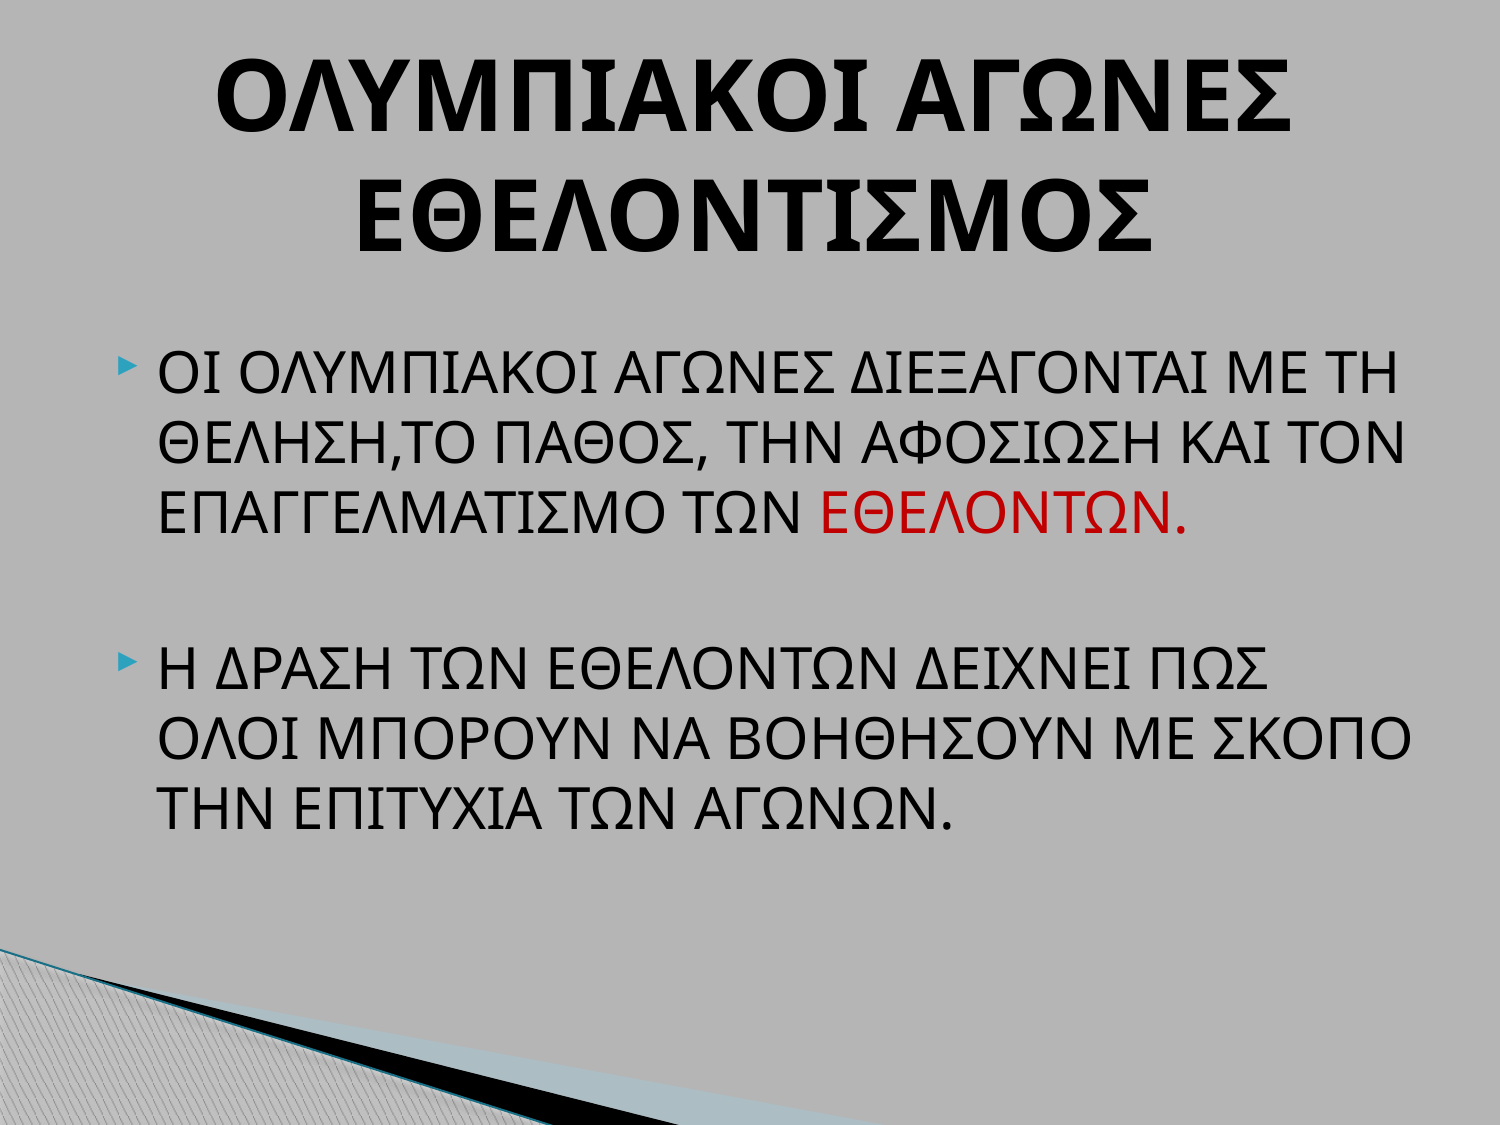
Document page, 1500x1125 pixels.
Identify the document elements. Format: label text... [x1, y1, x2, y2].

list ΟΙ ΟΛΥΜΠΙΑΚΟΙ ΑΓΩΝΕΣ ΔΙΕΞΑΓΟΝΤΑΙ ΜΕ ΤΗ ΘΕΛΗΣΗ,ΤΟ ΠΑΘΟΣ, ΤΗΝ ΑΦΟΣΙΩΣΗ ΚΑΙ ΤΟΝ ΕΠΑΓΓΕΛΜΑΤΙΣΜΟ ΤΩΝ ΕΘΕΛΟΝΤΩΝ. Η ΔΡΑΣΗ ΤΩΝ ΕΘΕΛΟΝΤΩΝ ΔΕΙΧΝΕΙ ΠΩΣ ΟΛΟΙ ΜΠΟΡΟΥΝ ΝΑ ΒΟΗΘΗΣΟΥΝ ΜΕ ΣΚΟΠΟ ΤΗΝ ΕΠΙΤΥΧΙΑ ΤΩΝ ΑΓΩΝΩΝ. [82, 328, 1432, 1071]
title ΟΛΥΜΠΙΑΚΟΙ ΑΓΩΝΕΣ ΕΘΕΛΟΝΤΙΣΜΟΣ [0, 35, 1500, 268]
